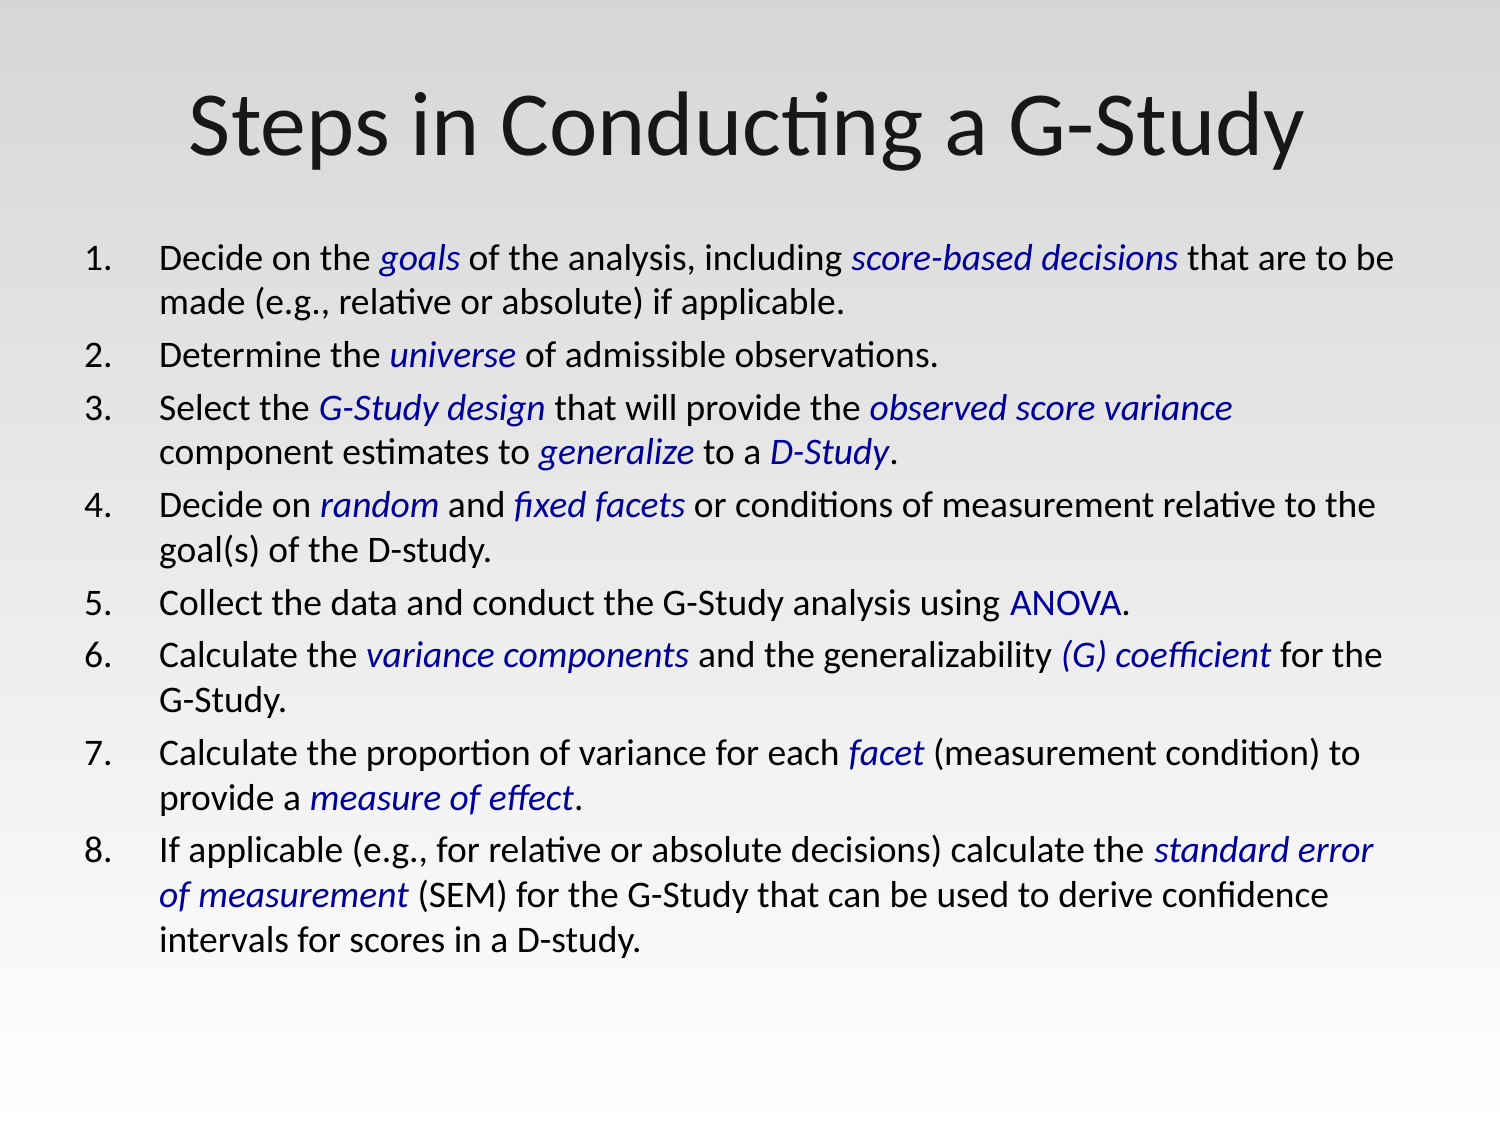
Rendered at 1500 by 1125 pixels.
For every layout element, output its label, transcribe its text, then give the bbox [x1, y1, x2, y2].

list Decide on the goals of the analysis, including score-based decisions that are to be made (e.g., relative or absolute) if applicable. Determine the universe of admissible observations. Select the G-Study design that will provide the observed score variance component estimates to generalize to a D-Study. Decide on random and fixed facets or conditions of measurement relative to the goal(s) of the D-study. Collect the data and conduct the G-Study analysis using ANOVA. Calculate the variance components and the generalizability (G) coefficient for the G-Study. Calculate the proportion of variance for each facet (measurement condition) to provide a measure of effect. If applicable (e.g., for relative or absolute decisions) calculate the standard error of measurement (SEM) for the G-Study that can be used to derive confidence intervals for scores in a D-study. [69, 224, 1420, 1050]
title Steps in Conducting a G-Study [73, 24, 1424, 213]
